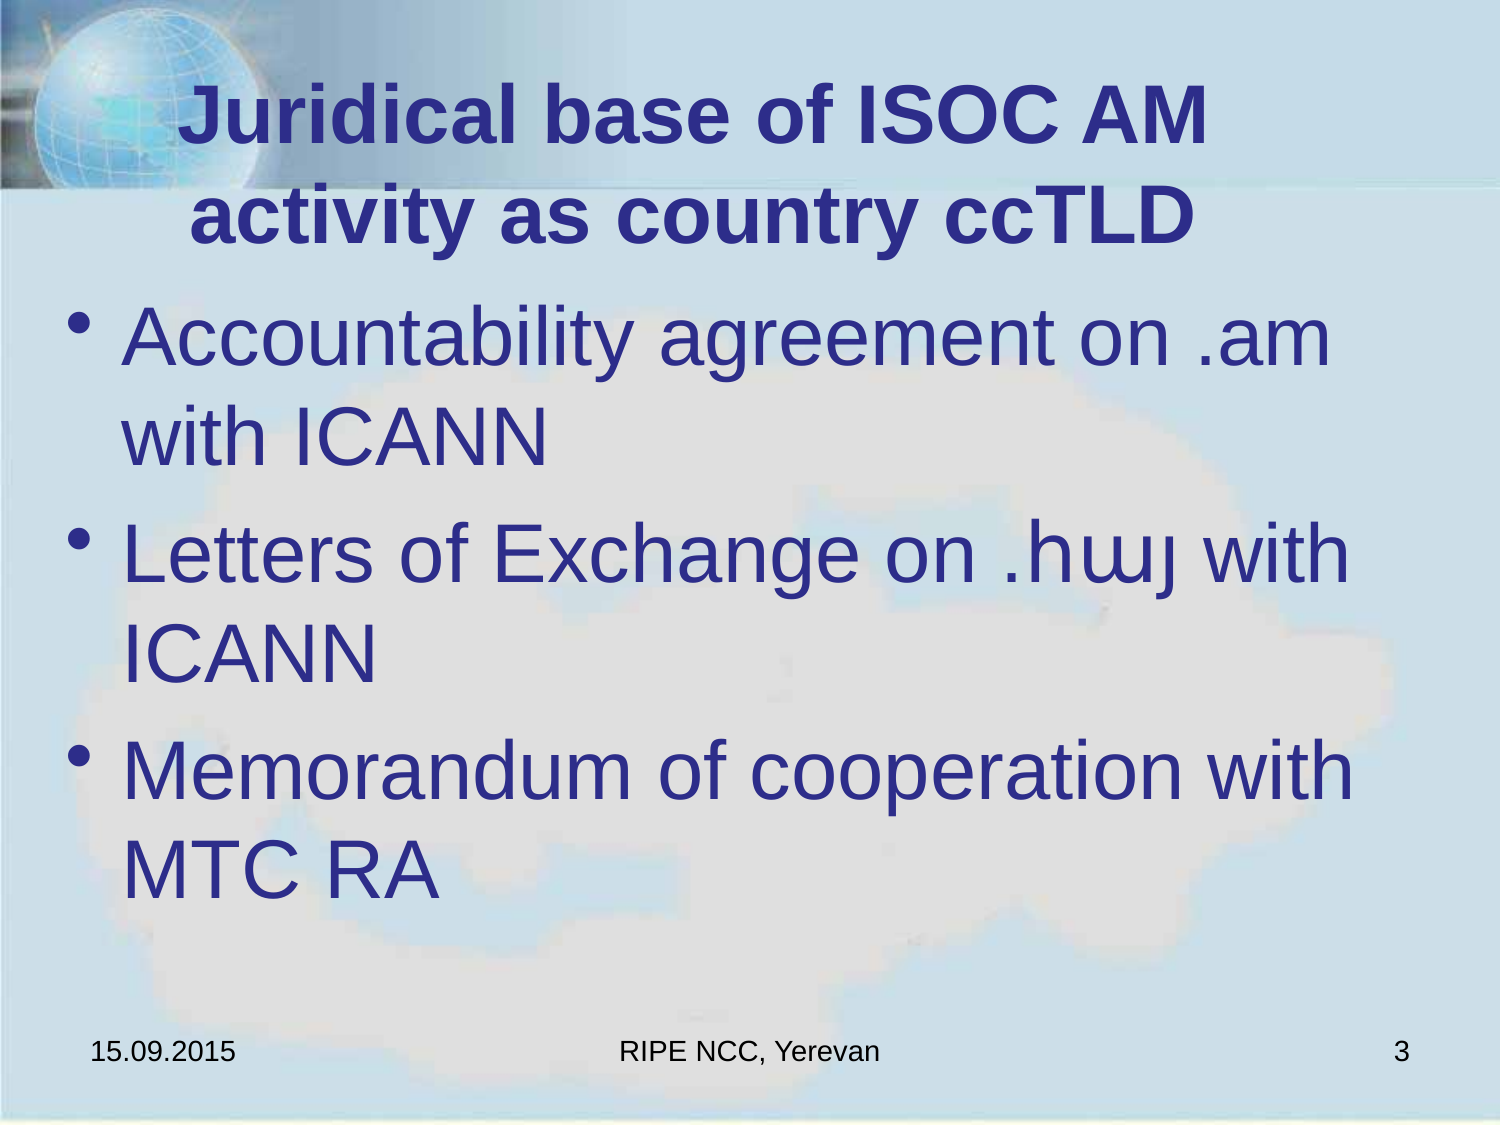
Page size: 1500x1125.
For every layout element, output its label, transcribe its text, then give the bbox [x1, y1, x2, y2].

picture [0, 0, 1500, 1125]
footer RIPE NCC, Yerevan [512, 1024, 988, 1103]
title Juridical base of ISOC AM activity as country ccTLD [137, 44, 1251, 274]
list Accountability agreement on .am with ICANN Letters of Exchange on .հայ with ICANN Memorandum of cooperation with MTC RA [49, 274, 1438, 976]
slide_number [74, 1024, 426, 1103]
slide_number 3 [1074, 1024, 1426, 1103]
